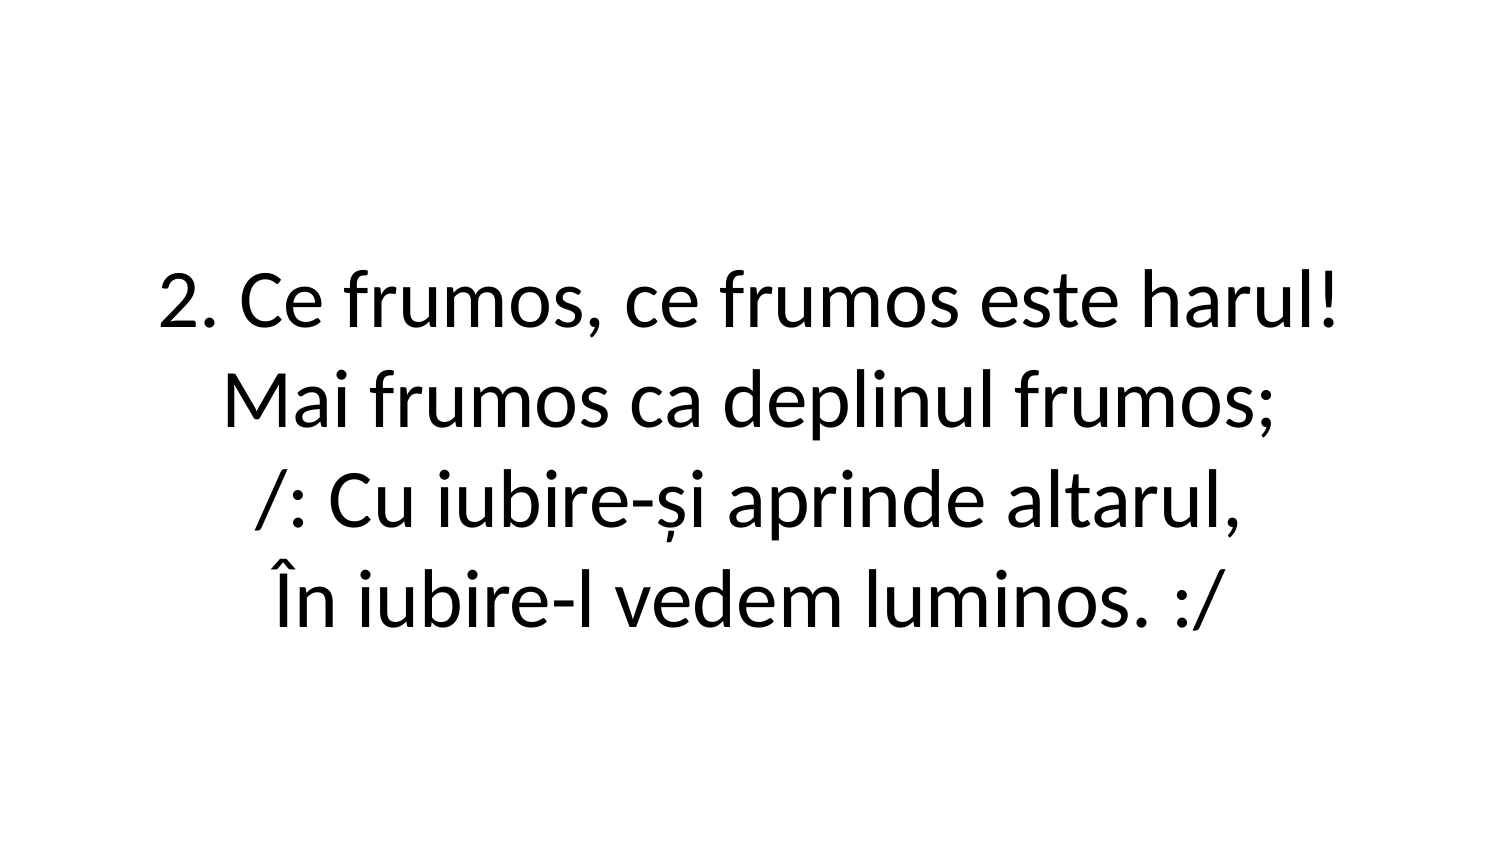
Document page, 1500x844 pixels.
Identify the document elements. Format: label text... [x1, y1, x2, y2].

text_box 2. Ce frumos, ce frumos este harul! Mai frumos ca deplinul frumos; /: Cu iubire-și aprinde altarul, În iubire-l vedem luminos. :/ [142, 192, 1358, 652]
